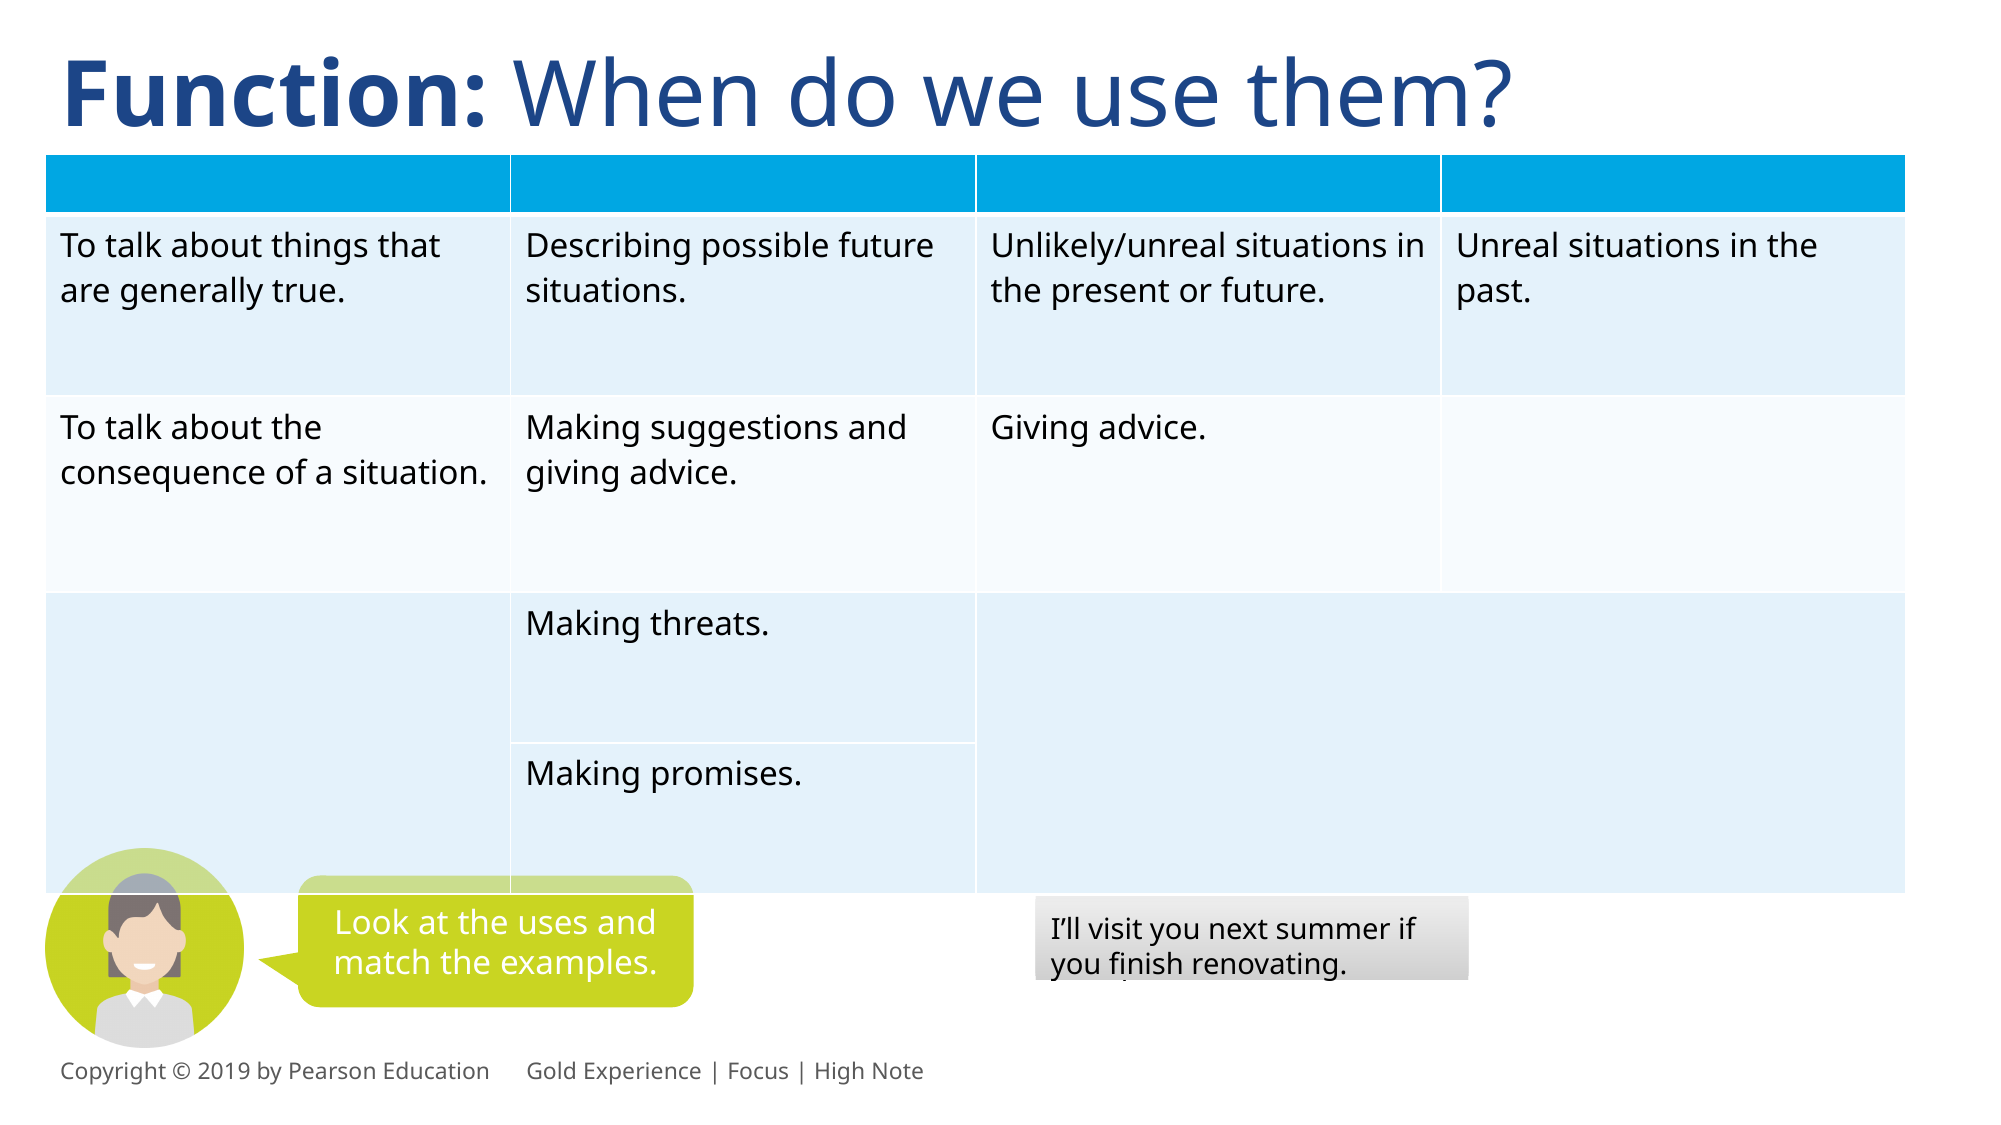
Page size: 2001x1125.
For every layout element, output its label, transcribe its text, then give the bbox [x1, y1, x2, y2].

table_header [1442, 155, 1905, 212]
table_header [977, 155, 1440, 212]
table_header [511, 155, 975, 212]
table_cell Making suggestions and giving advice. [511, 397, 975, 591]
table_cell Making promises. [511, 744, 975, 893]
text_box I’ll visit you next summer if you finish renovating. [1035, 902, 1469, 980]
table_cell To talk about the consequence of a situation. [46, 397, 510, 591]
table_cell [977, 593, 1905, 893]
table_cell [1442, 397, 1905, 591]
table_cell Unlikely/unreal situations in the present or future. [977, 217, 1440, 395]
table_cell To talk about things that are generally true. [46, 217, 510, 395]
table_header [46, 155, 510, 212]
table_cell Making threats. [511, 593, 975, 742]
table_cell Describing possible future situations. [511, 217, 975, 395]
title Function: When do we use them? [45, 40, 1887, 153]
picture [44, 848, 244, 1048]
table_cell Unreal situations in the past. [1442, 217, 1905, 395]
table_cell Giving advice. [977, 397, 1440, 591]
footer Copyright © 2019 by Pearson Education Gold Experience | Focus | High Note [45, 1040, 1084, 1101]
table_cell [46, 593, 510, 893]
text_box Look at the uses and match the examples. [258, 895, 694, 1008]
